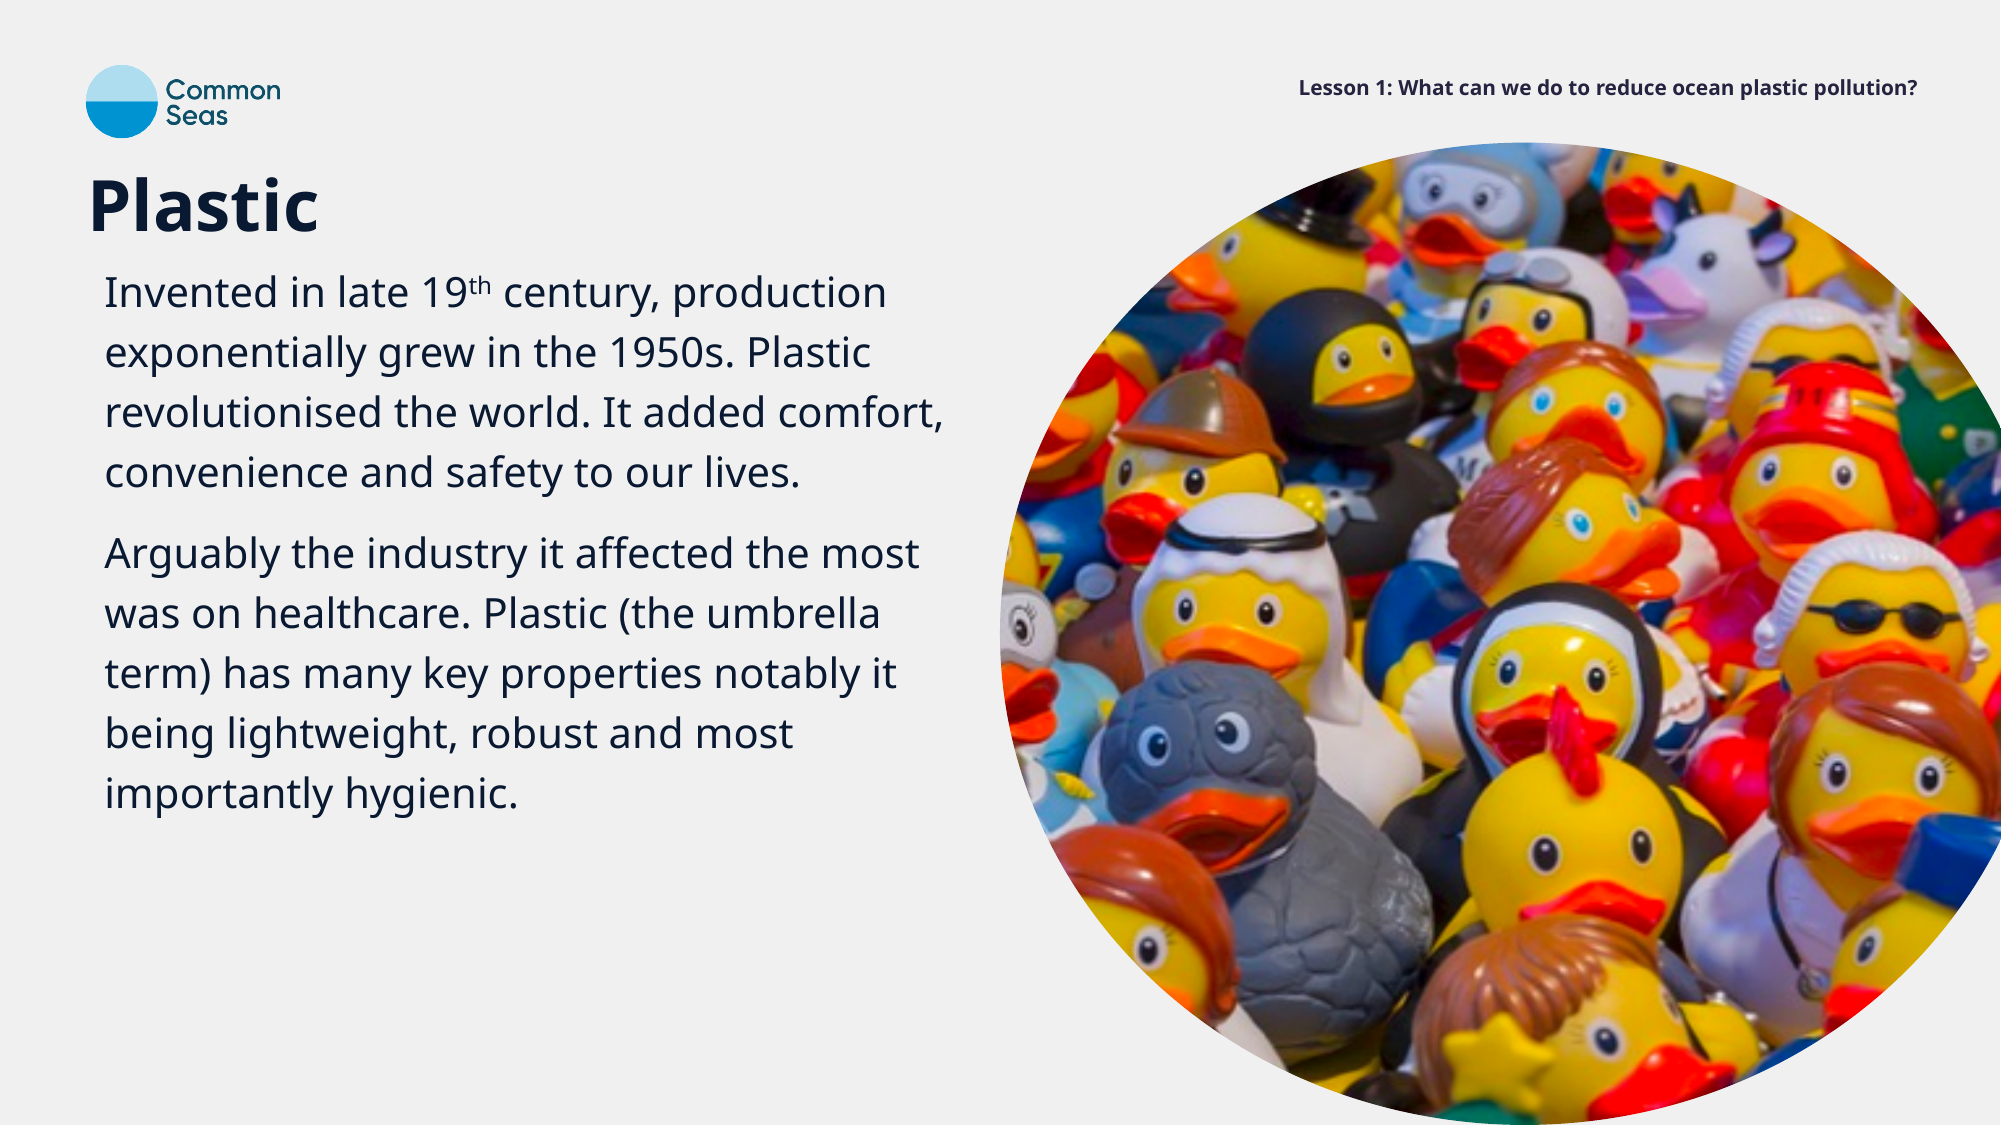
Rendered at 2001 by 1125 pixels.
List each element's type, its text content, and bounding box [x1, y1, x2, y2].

title Lesson 1: What can we do to reduce ocean plastic pollution? [1286, 65, 1926, 112]
text_box [999, 142, 2000, 1125]
list Invented in late 19th century, production exponentially grew in the 1950s. Plastic revolutionised the world. It added comfort, convenience and safety to our lives. Arguably the industry it affected the most was on healthcare. Plastic (the umbrella term) has many key properties notably it being lightweight, robust and most importantly hygienic. [96, 247, 957, 646]
list Plastic [79, 162, 778, 388]
picture [79, 62, 289, 141]
